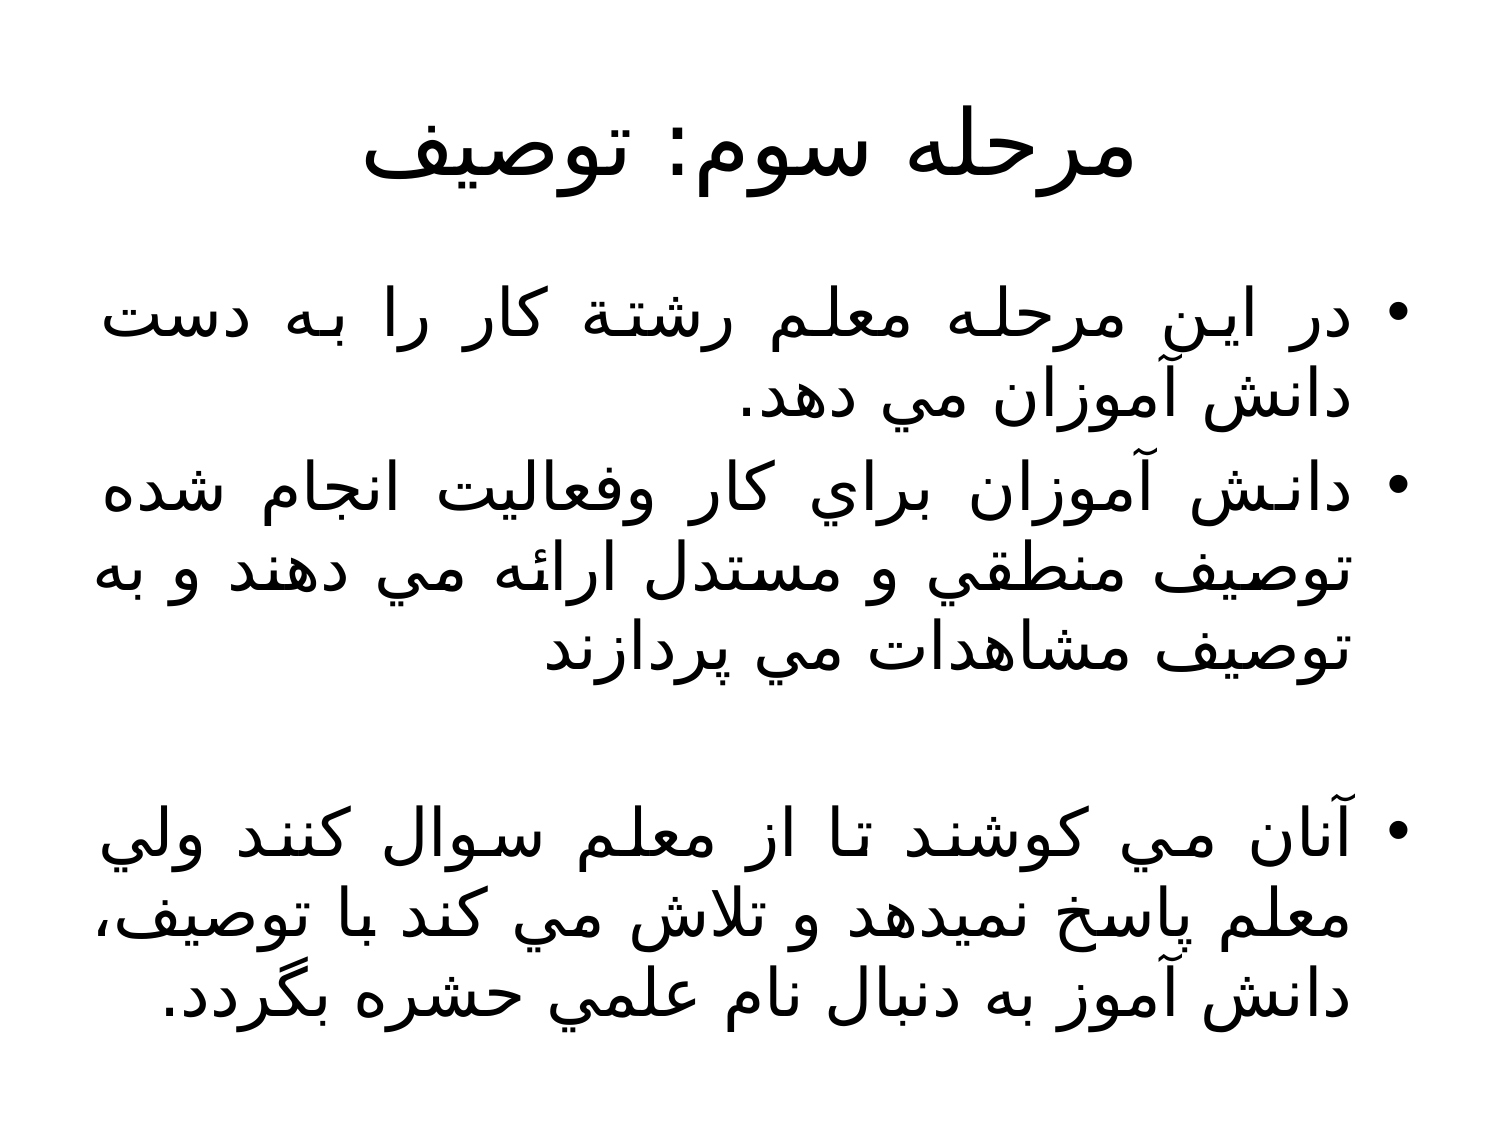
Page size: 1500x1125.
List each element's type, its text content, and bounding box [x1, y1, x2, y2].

list در اين مرحله معلم رشتة كار را به دست دانش آموزان مي دهد. دانش آموزان براي كار وفعاليت انجام شده توصيف منطقي و مستدل ارائه مي دهند و به توصيف مشاهدات مي پردازند آنان مي كوشند تا از معلم سوال كنند ولي معلم پاسخ نميدهد و تلاش مي كند با توصيف، دانش آموز به دنبال نام علمي حشره بگردد. [75, 262, 1425, 1005]
title مرحله سوم: توصيف [75, 45, 1425, 233]
